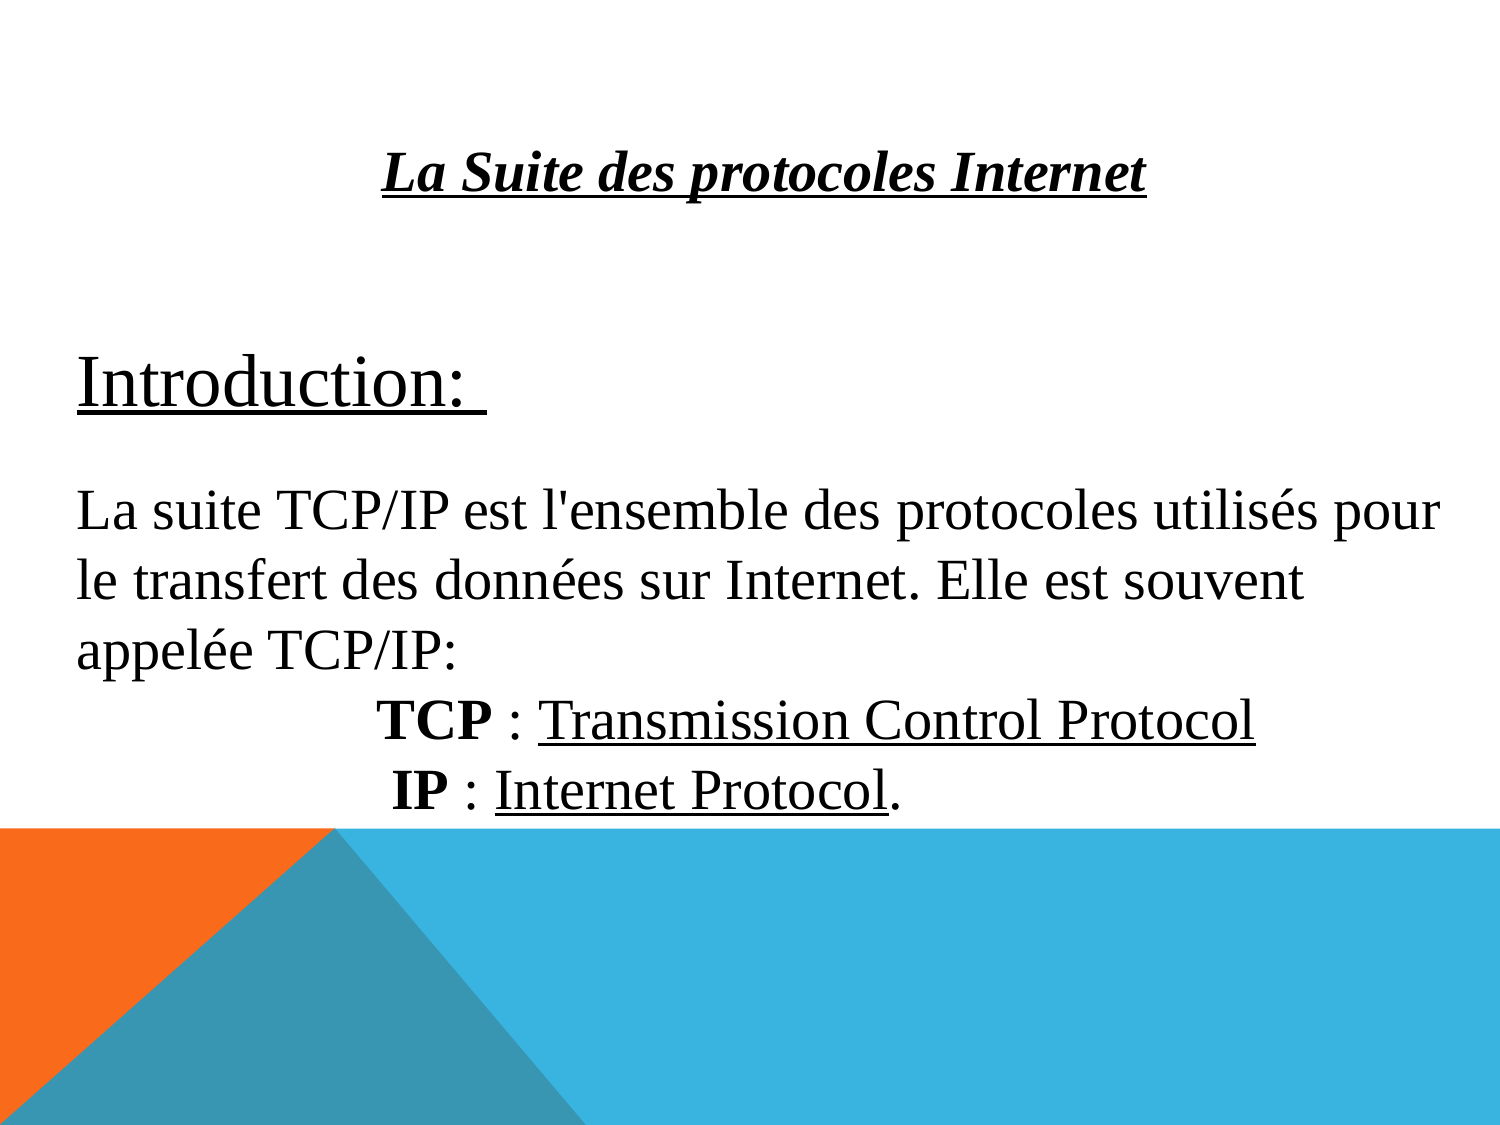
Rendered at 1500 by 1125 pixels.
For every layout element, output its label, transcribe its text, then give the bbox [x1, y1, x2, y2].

text_box La Suite des protocoles Internet [367, 126, 1162, 211]
text_box Introduction: La suite TCP/IP est l'ensemble des protocoles utilisés pour le transfert des données sur Internet. Elle est souvent appelée TCP/IP: TCP : Transmission Control Protocol IP : Internet Protocol. [61, 323, 1474, 829]
